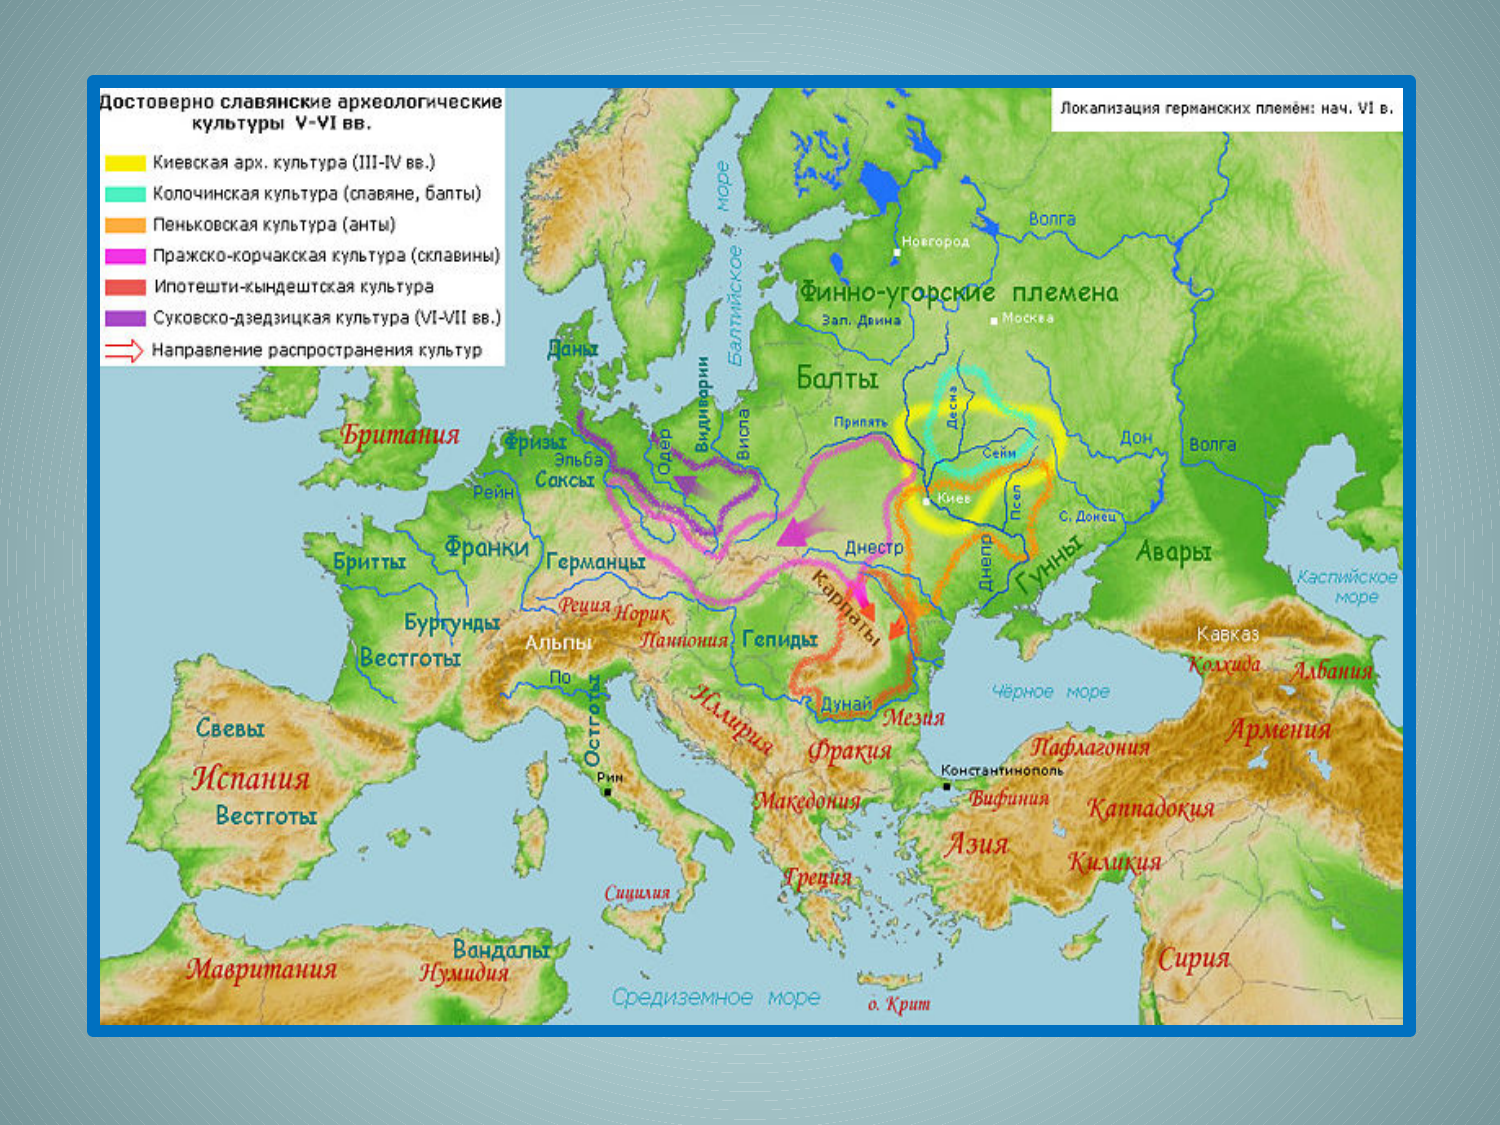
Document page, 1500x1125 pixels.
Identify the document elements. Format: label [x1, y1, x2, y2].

picture [99, 87, 1404, 1026]
